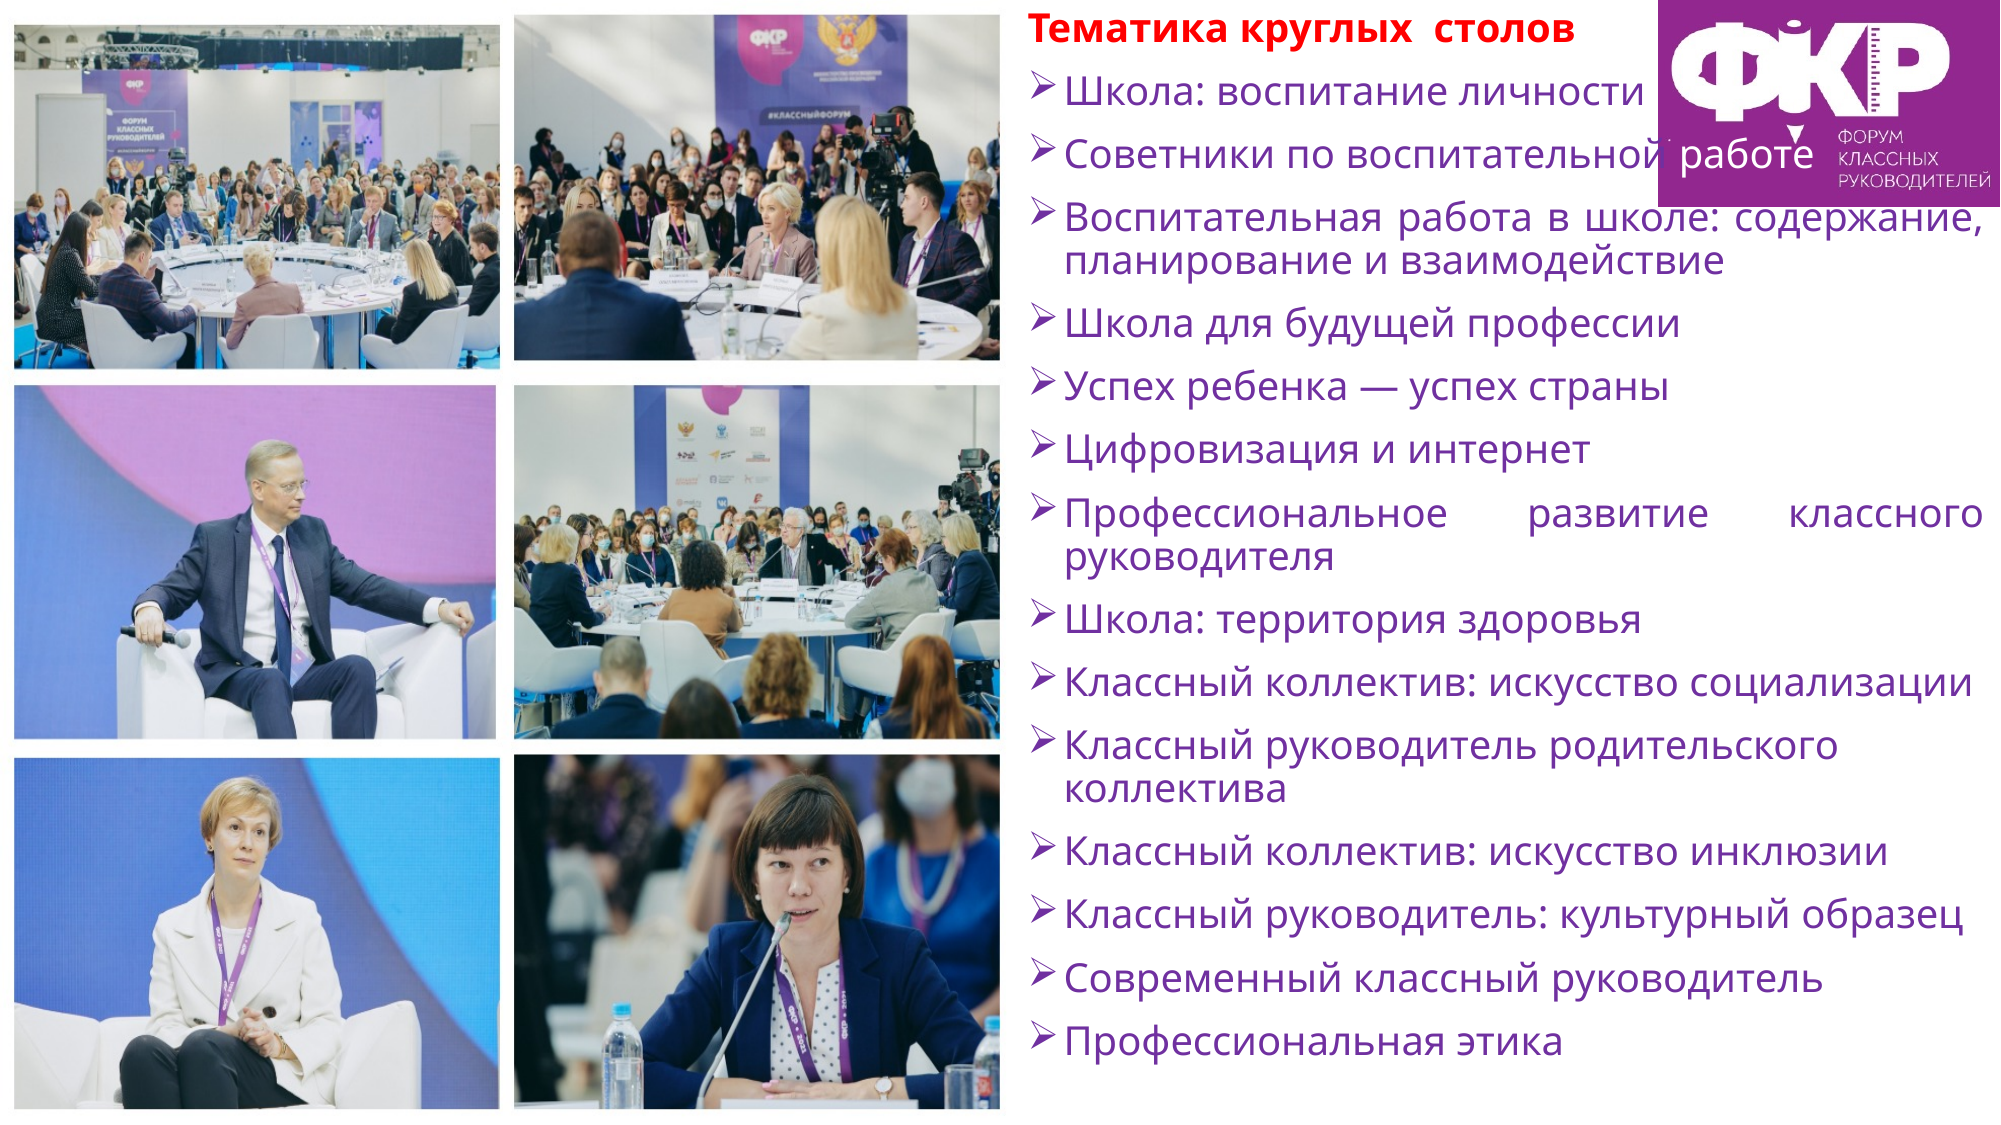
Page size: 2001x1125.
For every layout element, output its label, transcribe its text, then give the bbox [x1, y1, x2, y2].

list Тематика круглых столов Школа: воспитание личности Советники по воспитательной работе Воспитательная работа в школе: содержание, планирование и взаимодействие Школа для будущей профессии Успех ребенка — успех страны Цифровизация и интернет Профессиональное развитие классного руководителя Школа: территория здоровья Классный коллектив: искусство социализации Классный руководитель родительского коллектива Классный коллектив: искусство инклюзии Классный руководитель: культурный образец Современный классный руководитель Профессиональная этика [1014, 0, 2000, 1125]
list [0, 0, 1014, 1125]
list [1658, 0, 2000, 207]
